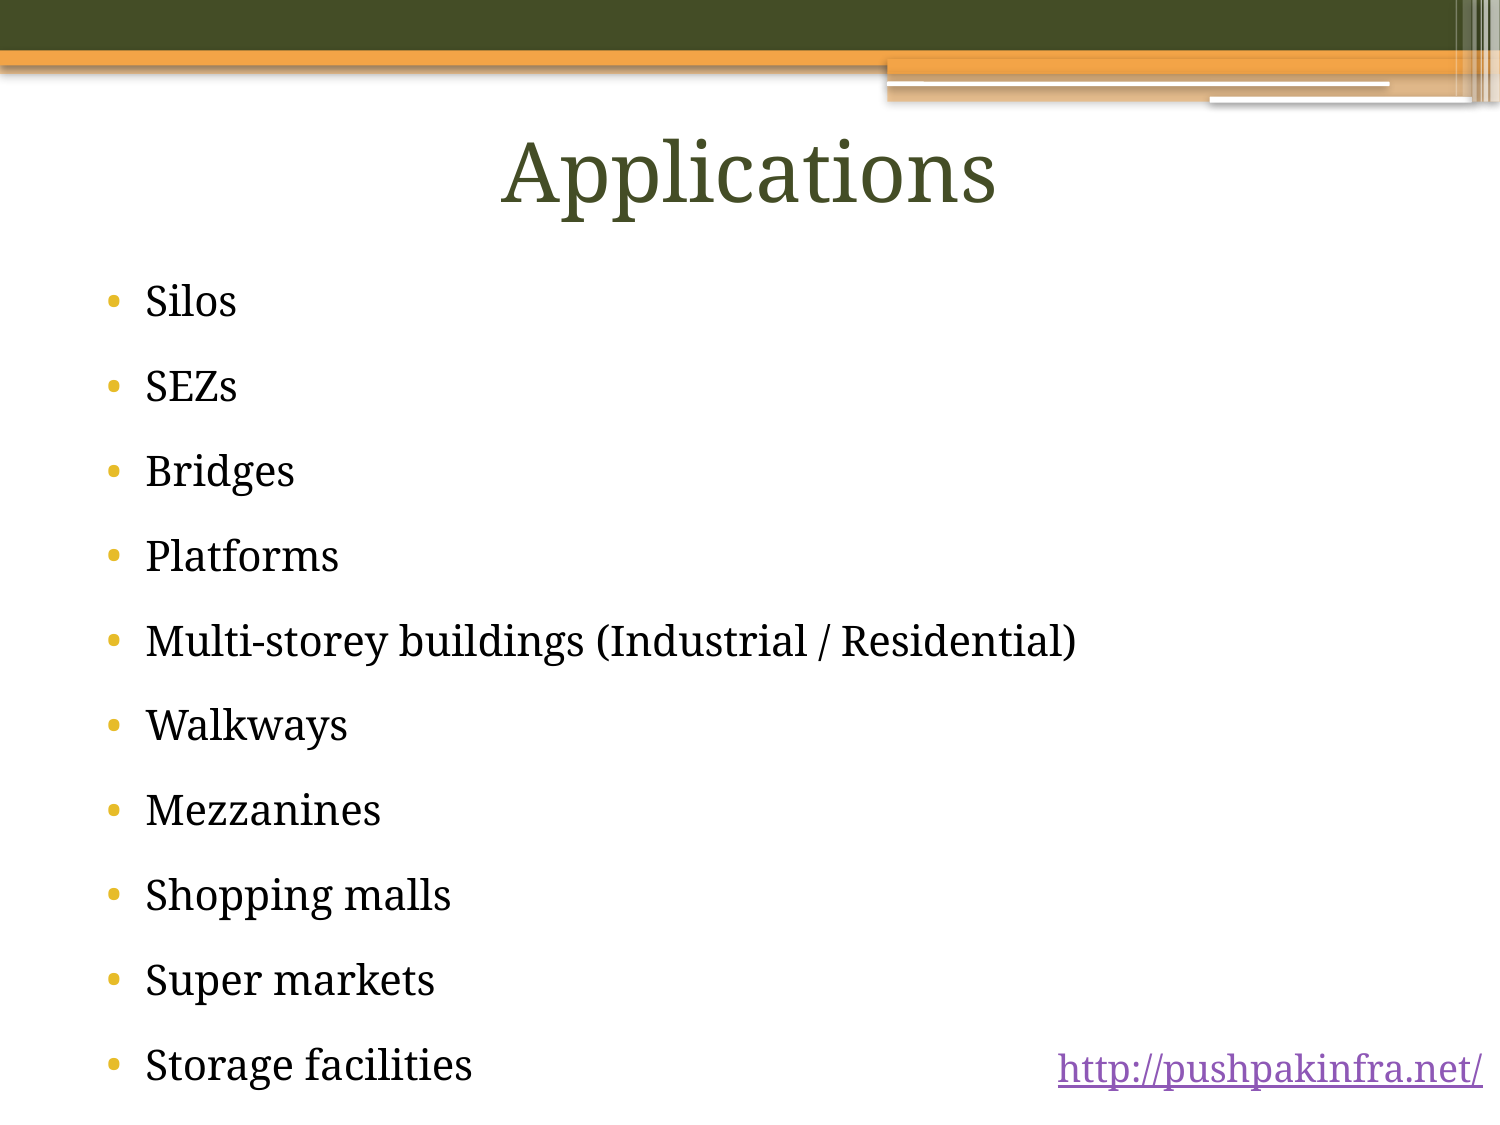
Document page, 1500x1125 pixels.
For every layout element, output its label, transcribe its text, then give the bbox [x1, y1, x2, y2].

title Applications [75, 99, 1425, 237]
list Silos SEZs Bridges Platforms Multi-storey buildings (Industrial / Residential) Walkways Mezzanines Shopping malls Super markets Storage facilities [75, 237, 1475, 1100]
text_box http://pushpakinfra.net/ [1042, 1037, 1498, 1104]
